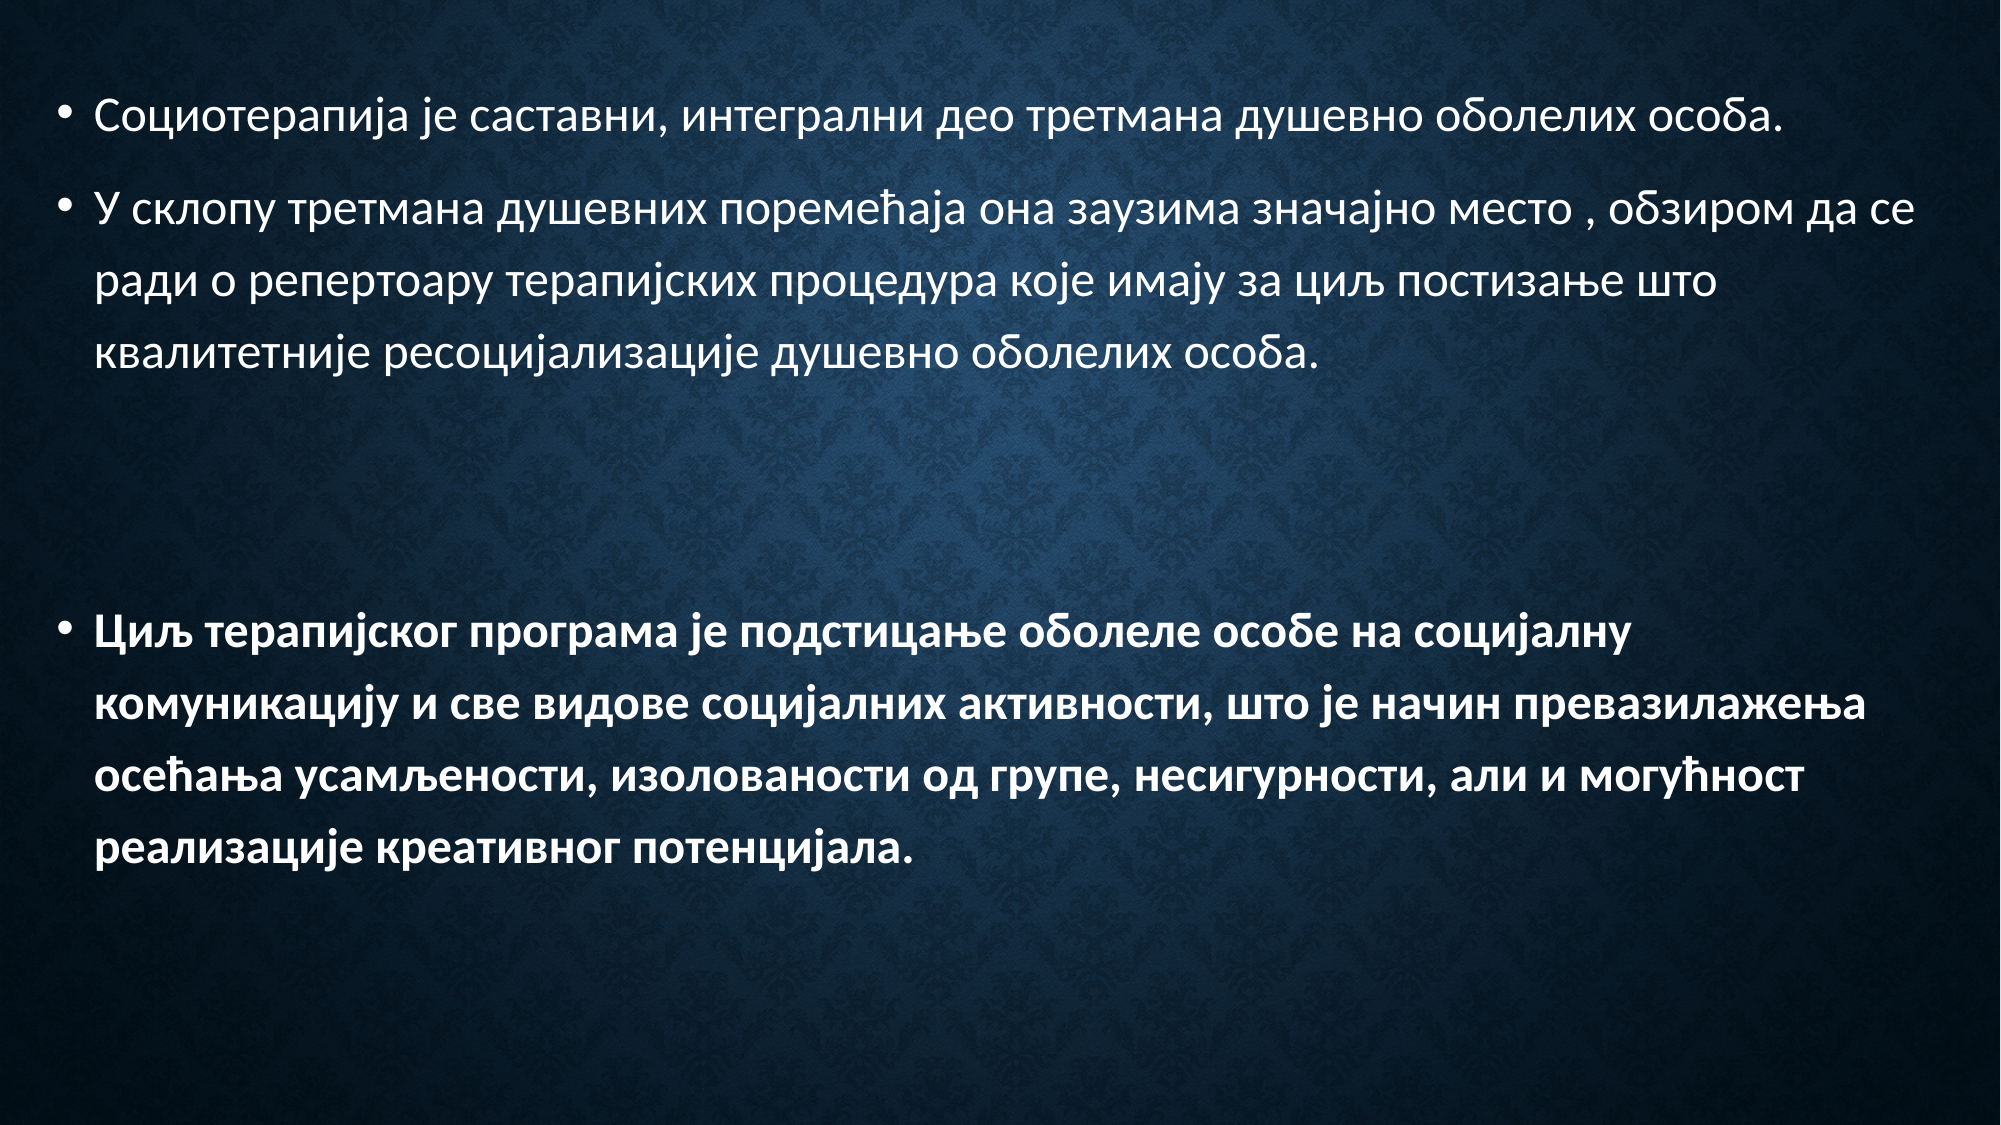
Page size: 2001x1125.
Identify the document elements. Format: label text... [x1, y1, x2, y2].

list Социотерапија је саставни, интегрални део третмана душевно оболелих особа. У склопу третмана душевних поремећаја она заузима значајно место , обзиром да се ради о репертоару терапијских процедура које имају за циљ постизање што квалитетније ресоцијализације душевно оболелих особа. Циљ терапијског програма је подстицање оболеле особе на социјалну комуникацију и све видове социјалних активности, што је начин превазилажења осећања усамљености, изолованости од групе, несигурности, али и могућност реализације креативног потенцијала. [41, 62, 1948, 1087]
